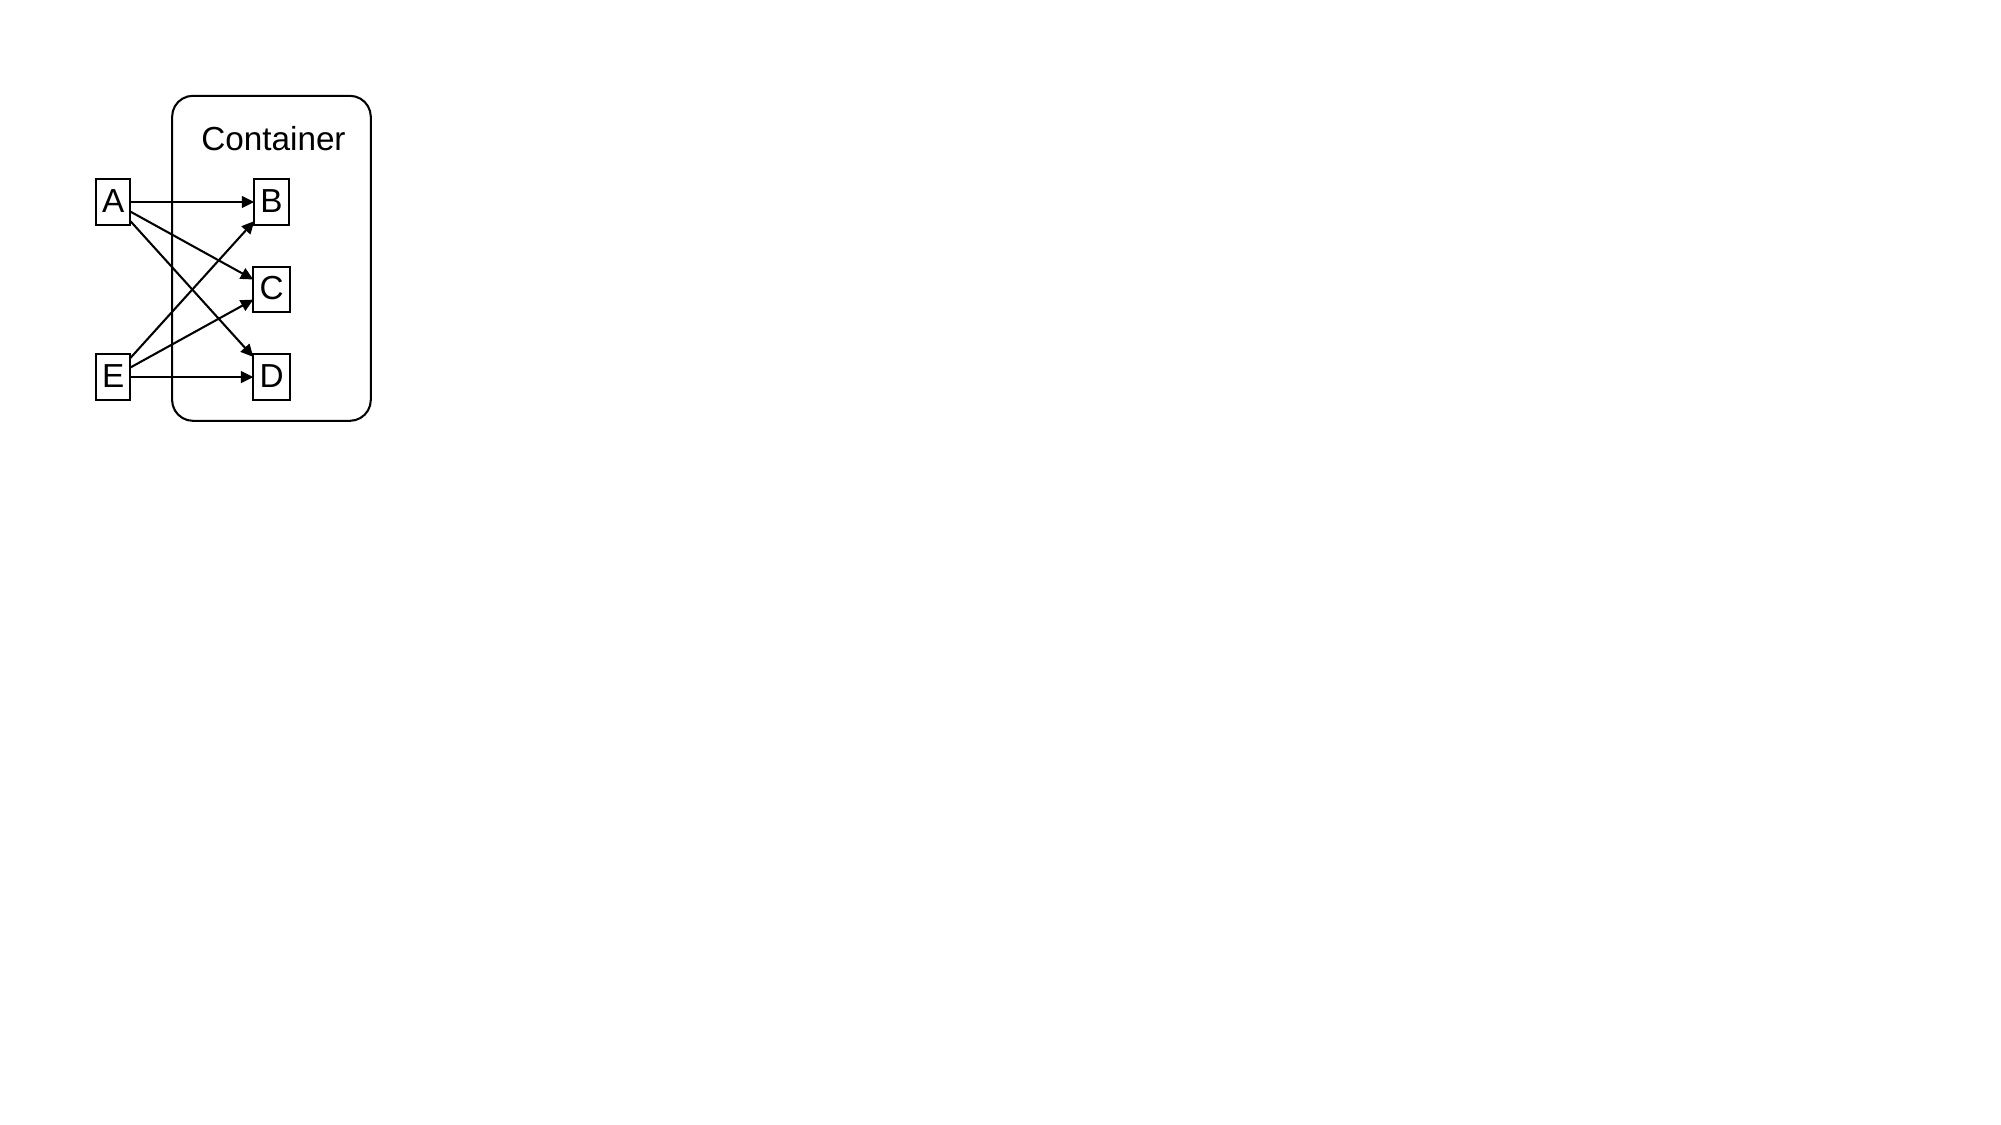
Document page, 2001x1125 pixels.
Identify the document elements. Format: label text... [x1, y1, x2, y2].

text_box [130, 211, 254, 221]
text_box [130, 299, 254, 368]
text_box A [95, 179, 131, 225]
text_box D [253, 354, 290, 400]
text_box B [254, 179, 289, 225]
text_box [130, 221, 255, 358]
text_box [74, 74, 394, 442]
text_box [171, 95, 372, 422]
text_box E [95, 354, 131, 400]
text_box Container [199, 118, 348, 157]
text_box C [255, 266, 290, 313]
